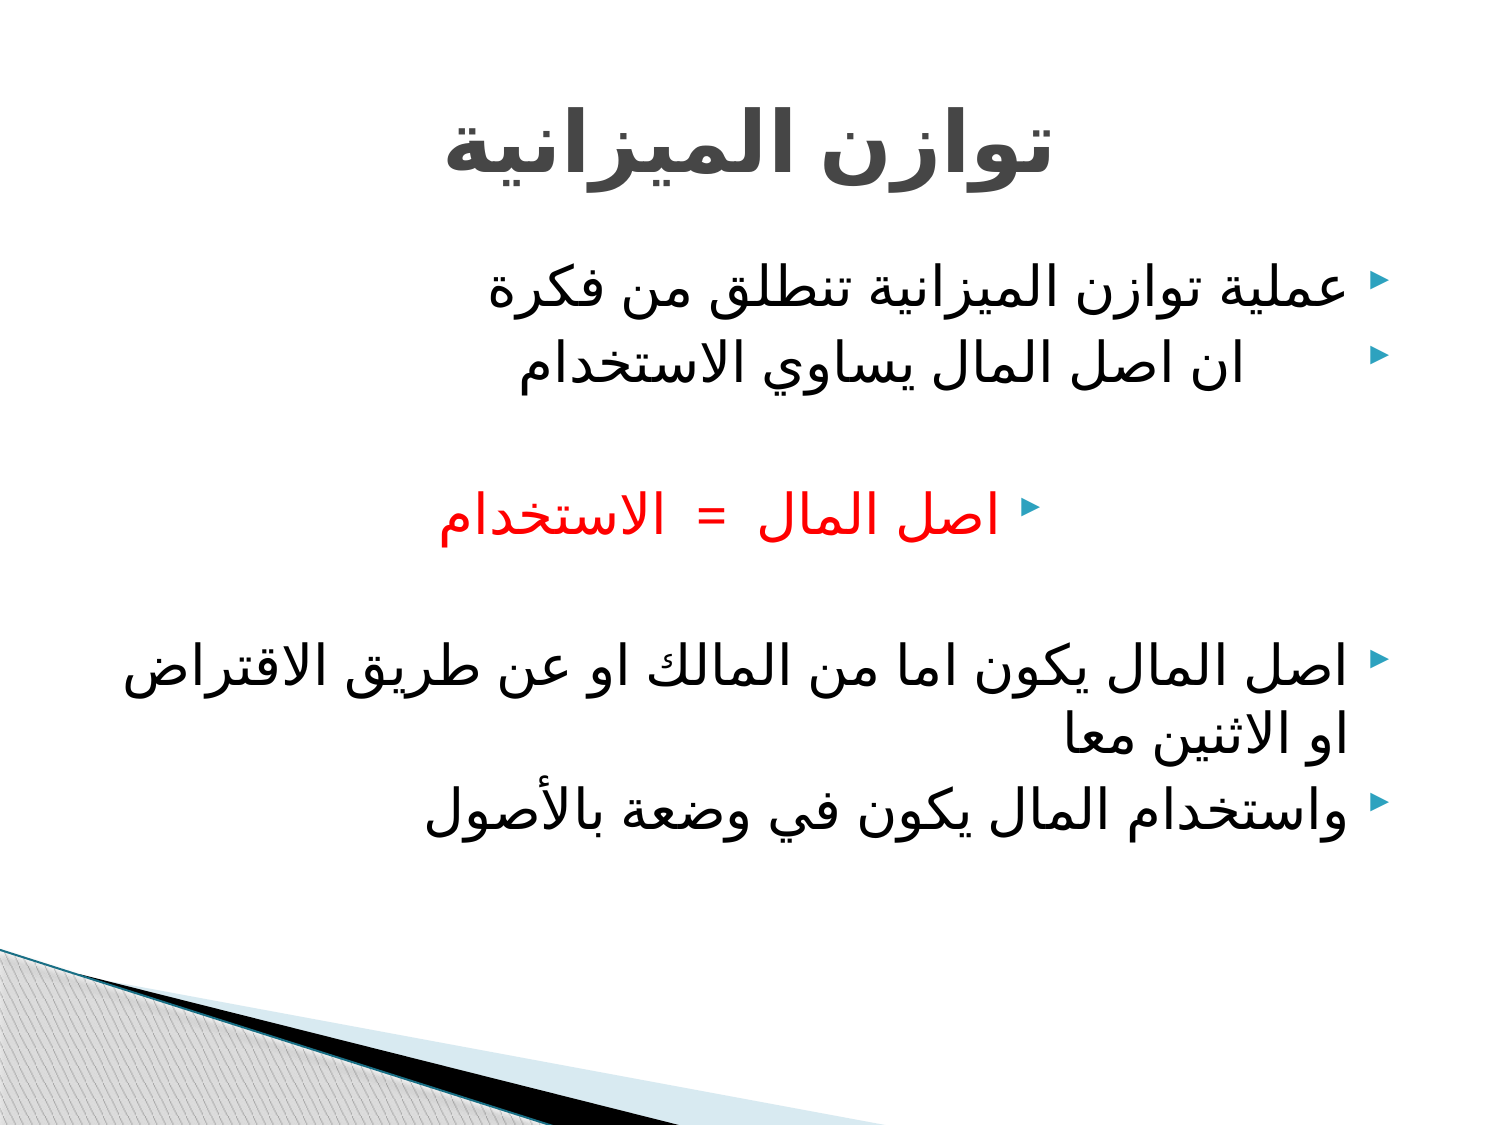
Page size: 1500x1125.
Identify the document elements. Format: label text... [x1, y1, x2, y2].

list عملية توازن الميزانية تنطلق من فكرة ان اصل المال يساوي الاستخدام اصل المال = الاستخدام اصل المال يكون اما من المالك او عن طريق الاقتراض او الاثنين معا واستخدام المال يكون في وضعة بالأصول [75, 243, 1425, 986]
title توازن الميزانية [75, 45, 1425, 233]
